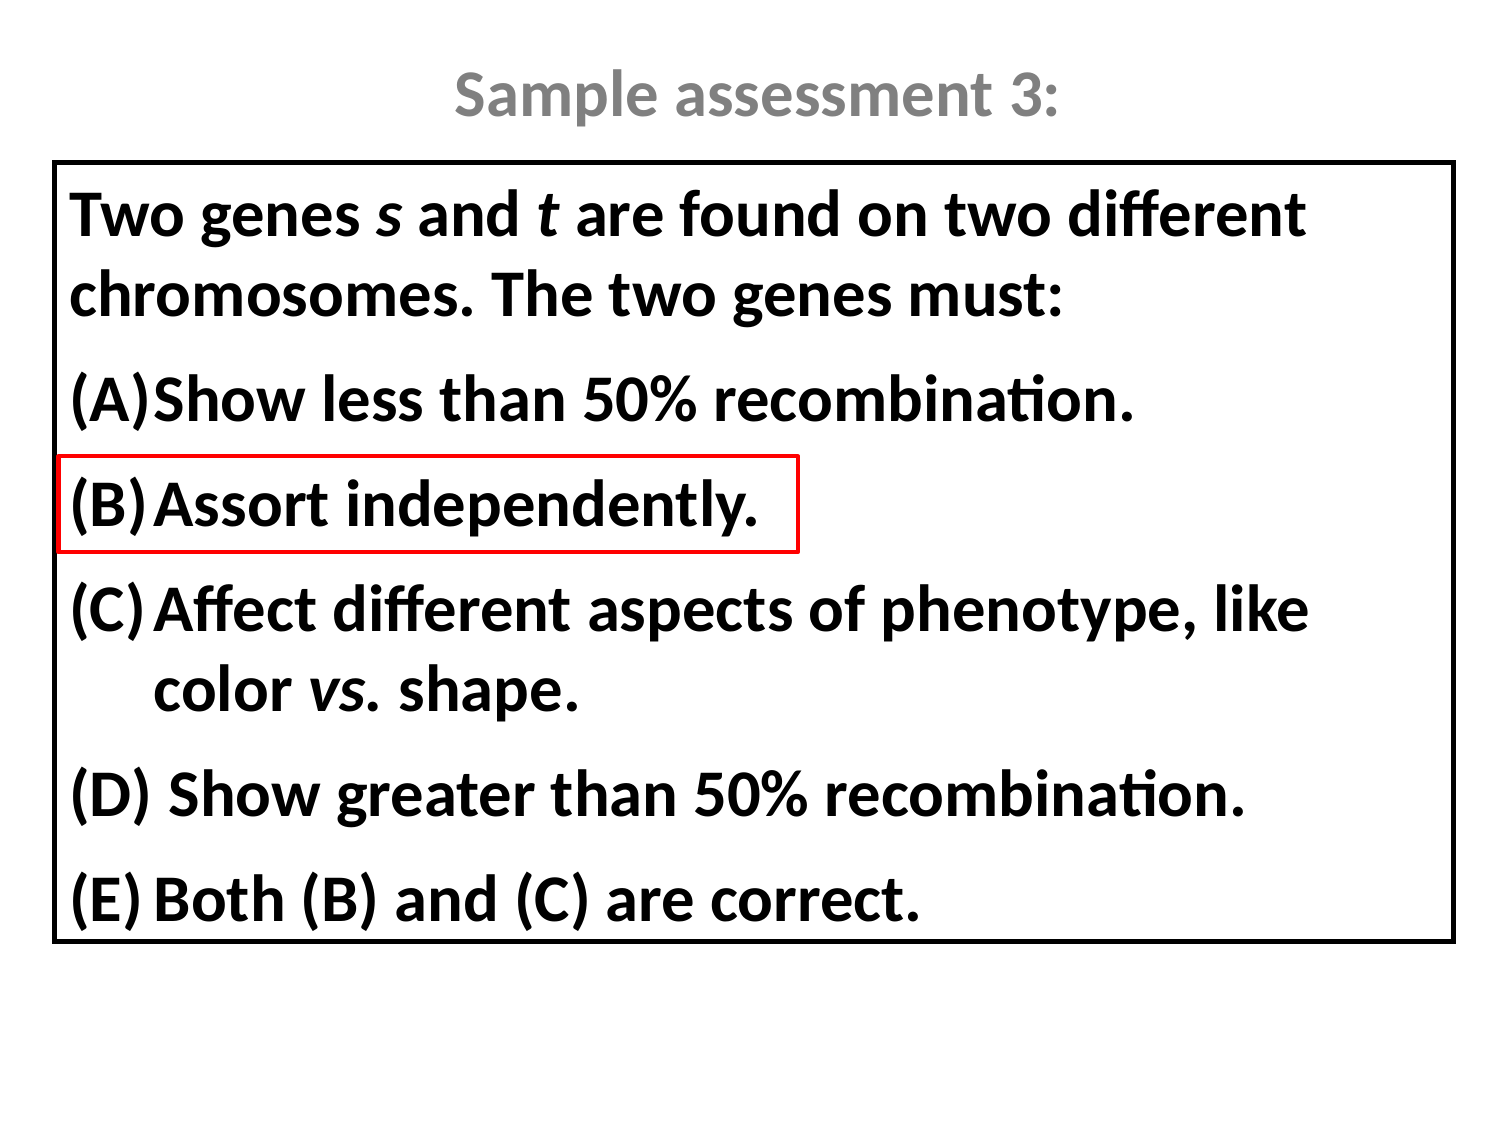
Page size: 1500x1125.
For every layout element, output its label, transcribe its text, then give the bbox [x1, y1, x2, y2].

text_box [56, 454, 800, 554]
text_box Sample assessment 3: [58, 42, 1458, 138]
text_box Two genes s and t are found on two different chromosomes. The two genes must: Show less than 50% recombination. Assort independently. Affect different aspects of phenotype, like color vs. shape. Show greater than 50% recombination. Both (B) and (C) are correct. [54, 162, 1454, 942]
